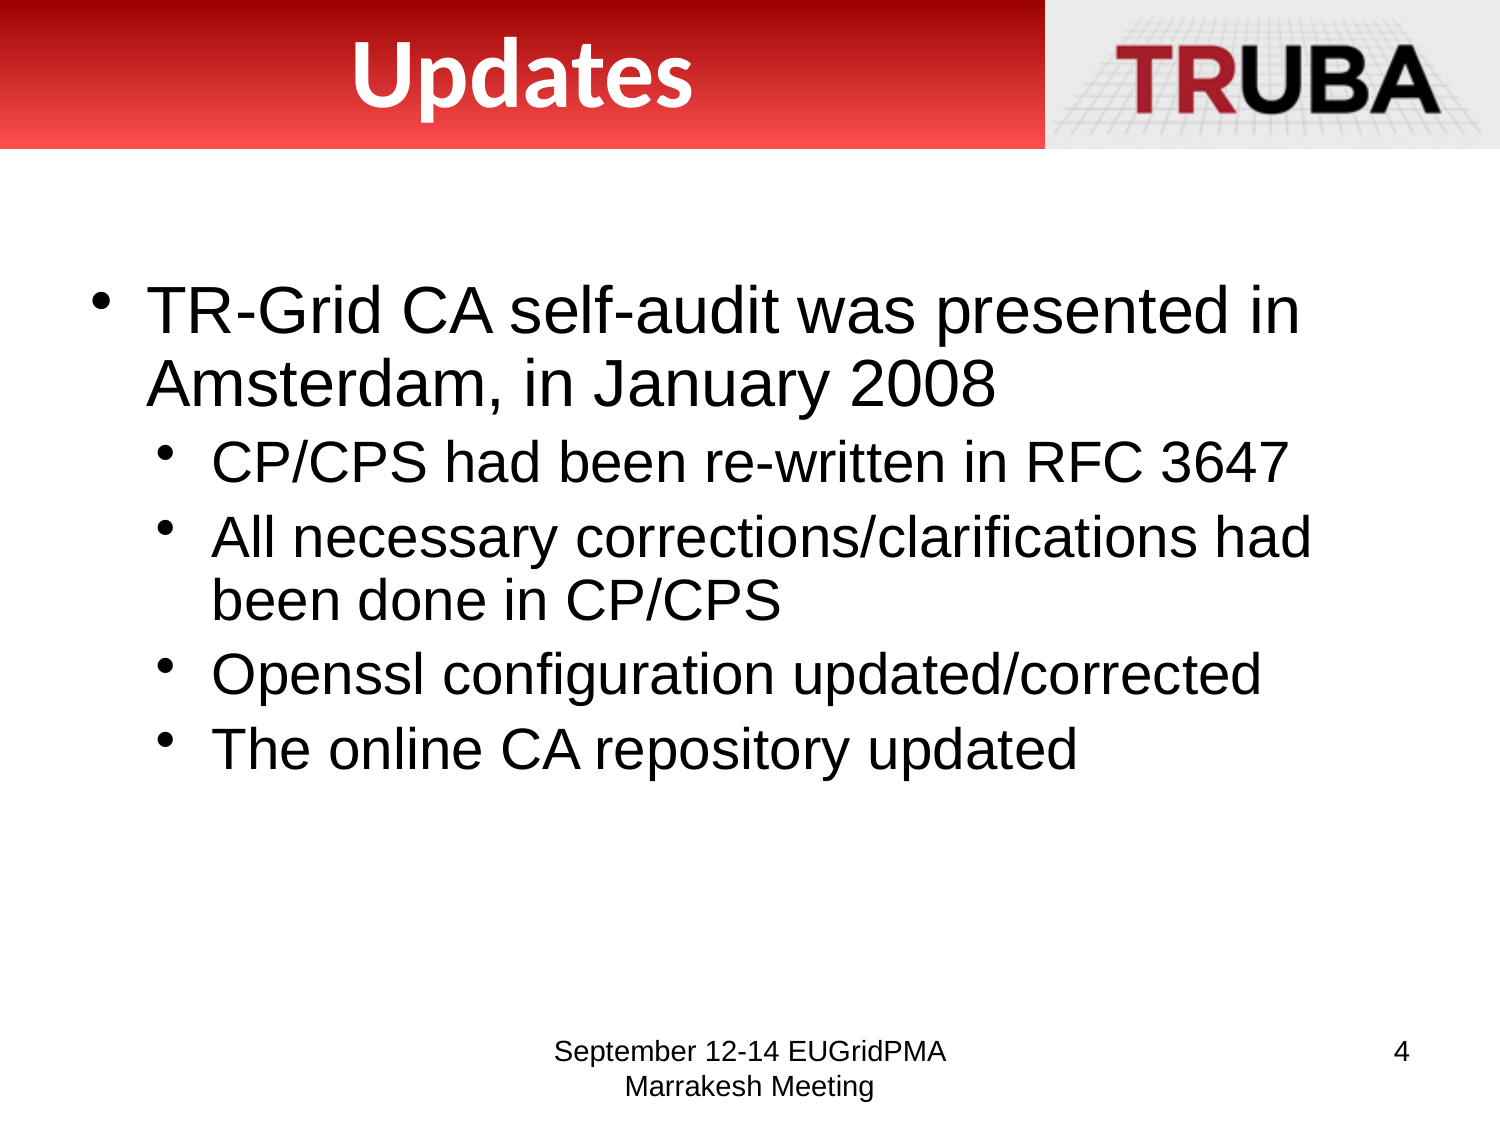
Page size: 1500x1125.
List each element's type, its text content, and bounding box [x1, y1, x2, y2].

list TR-Grid CA self-audit was presented in Amsterdam, in January 2008 CP/CPS had been re-written in RFC 3647 All necessary corrections/clarifications had been done in CP/CPS Openssl configuration updated/corrected The online CA repository updated [74, 268, 1426, 1012]
slide_number 4 [1074, 1024, 1426, 1103]
footer September 12-14 EUGridPMA Marrakesh Meeting [512, 1024, 988, 1103]
picture [1045, 0, 1500, 150]
text_box Updates [0, 0, 1043, 149]
